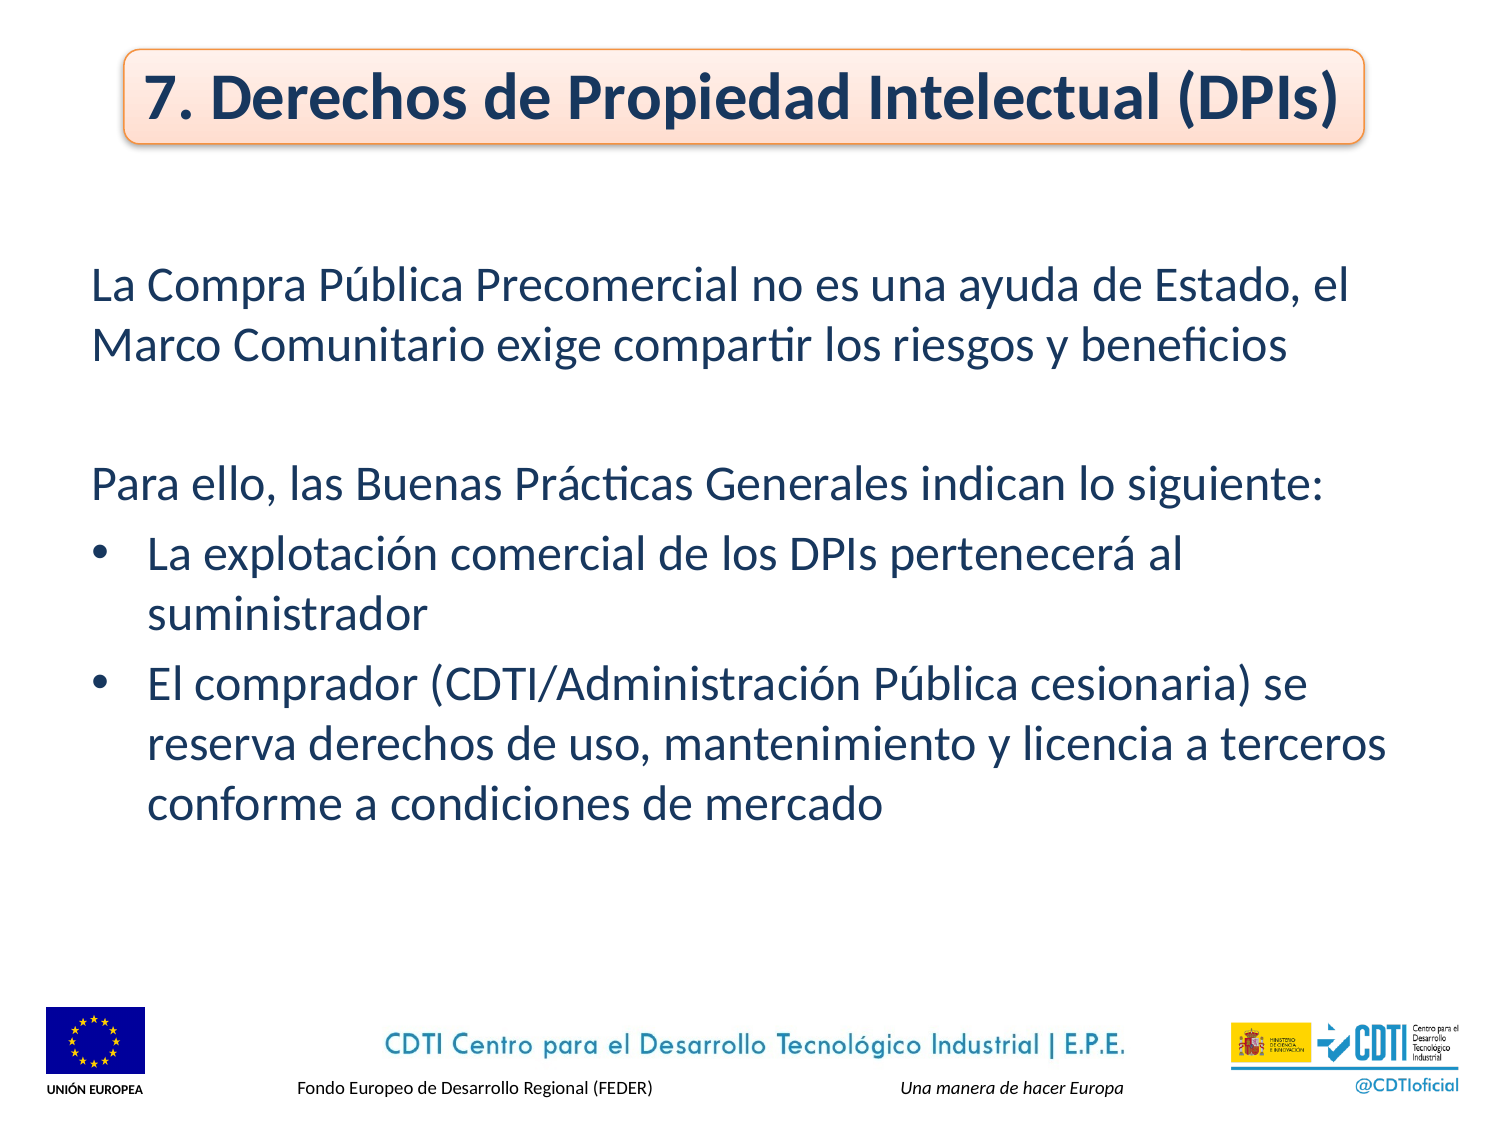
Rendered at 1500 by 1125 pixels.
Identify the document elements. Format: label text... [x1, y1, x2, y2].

title 7. Derechos de Propiedad Intelectual (DPIs) [75, 45, 1425, 233]
picture [371, 1014, 1139, 1074]
picture [1231, 1022, 1459, 1094]
picture [46, 1007, 145, 1074]
list La Compra Pública Precomercial no es una ayuda de Estado, el Marco Comunitario exige compartir los riesgos y beneficios Para ello, las Buenas Prácticas Generales indican lo siguiente: La explotación comercial de los DPIs pertenecerá al suministrador El comprador (CDTI/Administración Pública cesionaria) se reserva derechos de uso, mantenimiento y licencia a terceros conforme a condiciones de mercado [76, 243, 1427, 894]
